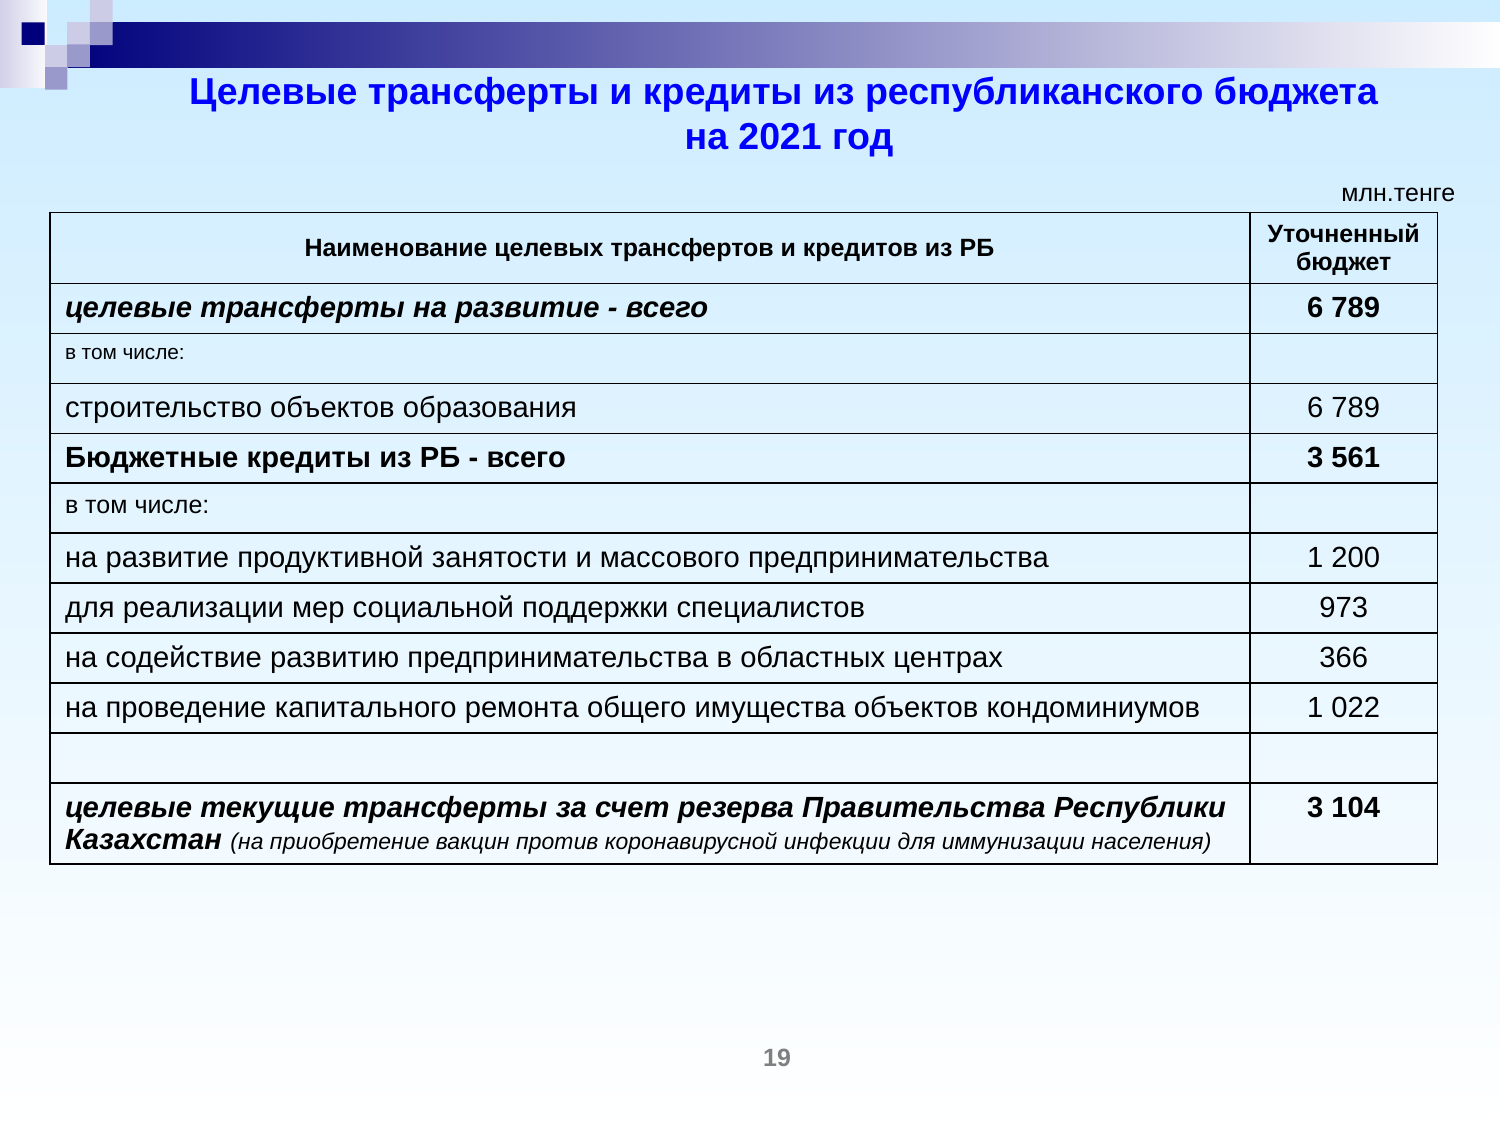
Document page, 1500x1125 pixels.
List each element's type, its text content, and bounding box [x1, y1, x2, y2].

table_cell на проведение капитального ремонта общего имущества объектов кондоминиумов [51, 684, 1249, 732]
table_cell для реализации мер социальной поддержки специалистов [51, 584, 1249, 632]
table_header Наименование целевых трансфертов и кредитов из РБ [51, 213, 1249, 283]
table_cell 3 104 [1251, 784, 1437, 863]
table_header Уточненный бюджет [1251, 213, 1437, 283]
table_cell 6 789 [1251, 384, 1437, 433]
table_cell 366 [1251, 634, 1437, 682]
text_box 19 [627, 1024, 928, 1088]
table_cell строительство объектов образования [51, 384, 1249, 433]
table_cell в том числе: [51, 334, 1249, 383]
table_cell [51, 734, 1249, 782]
table_cell целевые трансферты на развитие - всего [51, 284, 1249, 333]
table_cell 973 [1251, 584, 1437, 632]
table_cell 1 022 [1251, 684, 1437, 732]
table_cell [1251, 734, 1437, 782]
table_cell 6 789 [1251, 284, 1437, 333]
title Целевые трансферты и кредиты из республиканского бюджета на 2021 год [73, 87, 1500, 138]
text_box млн.тенге [1295, 174, 1500, 208]
table_cell [1251, 334, 1437, 383]
table_cell на развитие продуктивной занятости и массового предпринимательства [51, 534, 1249, 582]
table_cell [1251, 484, 1437, 532]
table_cell на содействие развитию предпринимательства в областных центрах [51, 634, 1249, 682]
table_cell 1 200 [1251, 534, 1437, 582]
table_cell в том числе: [51, 484, 1249, 532]
table_cell 3 561 [1251, 434, 1437, 482]
table_cell целевые текущие трансферты за счет резерва Правительства Республики Казахстан (на приобретение вакцин против коронавирусной инфекции для иммунизации населения) [51, 784, 1249, 863]
table_cell Бюджетные кредиты из РБ - всего [51, 434, 1249, 482]
